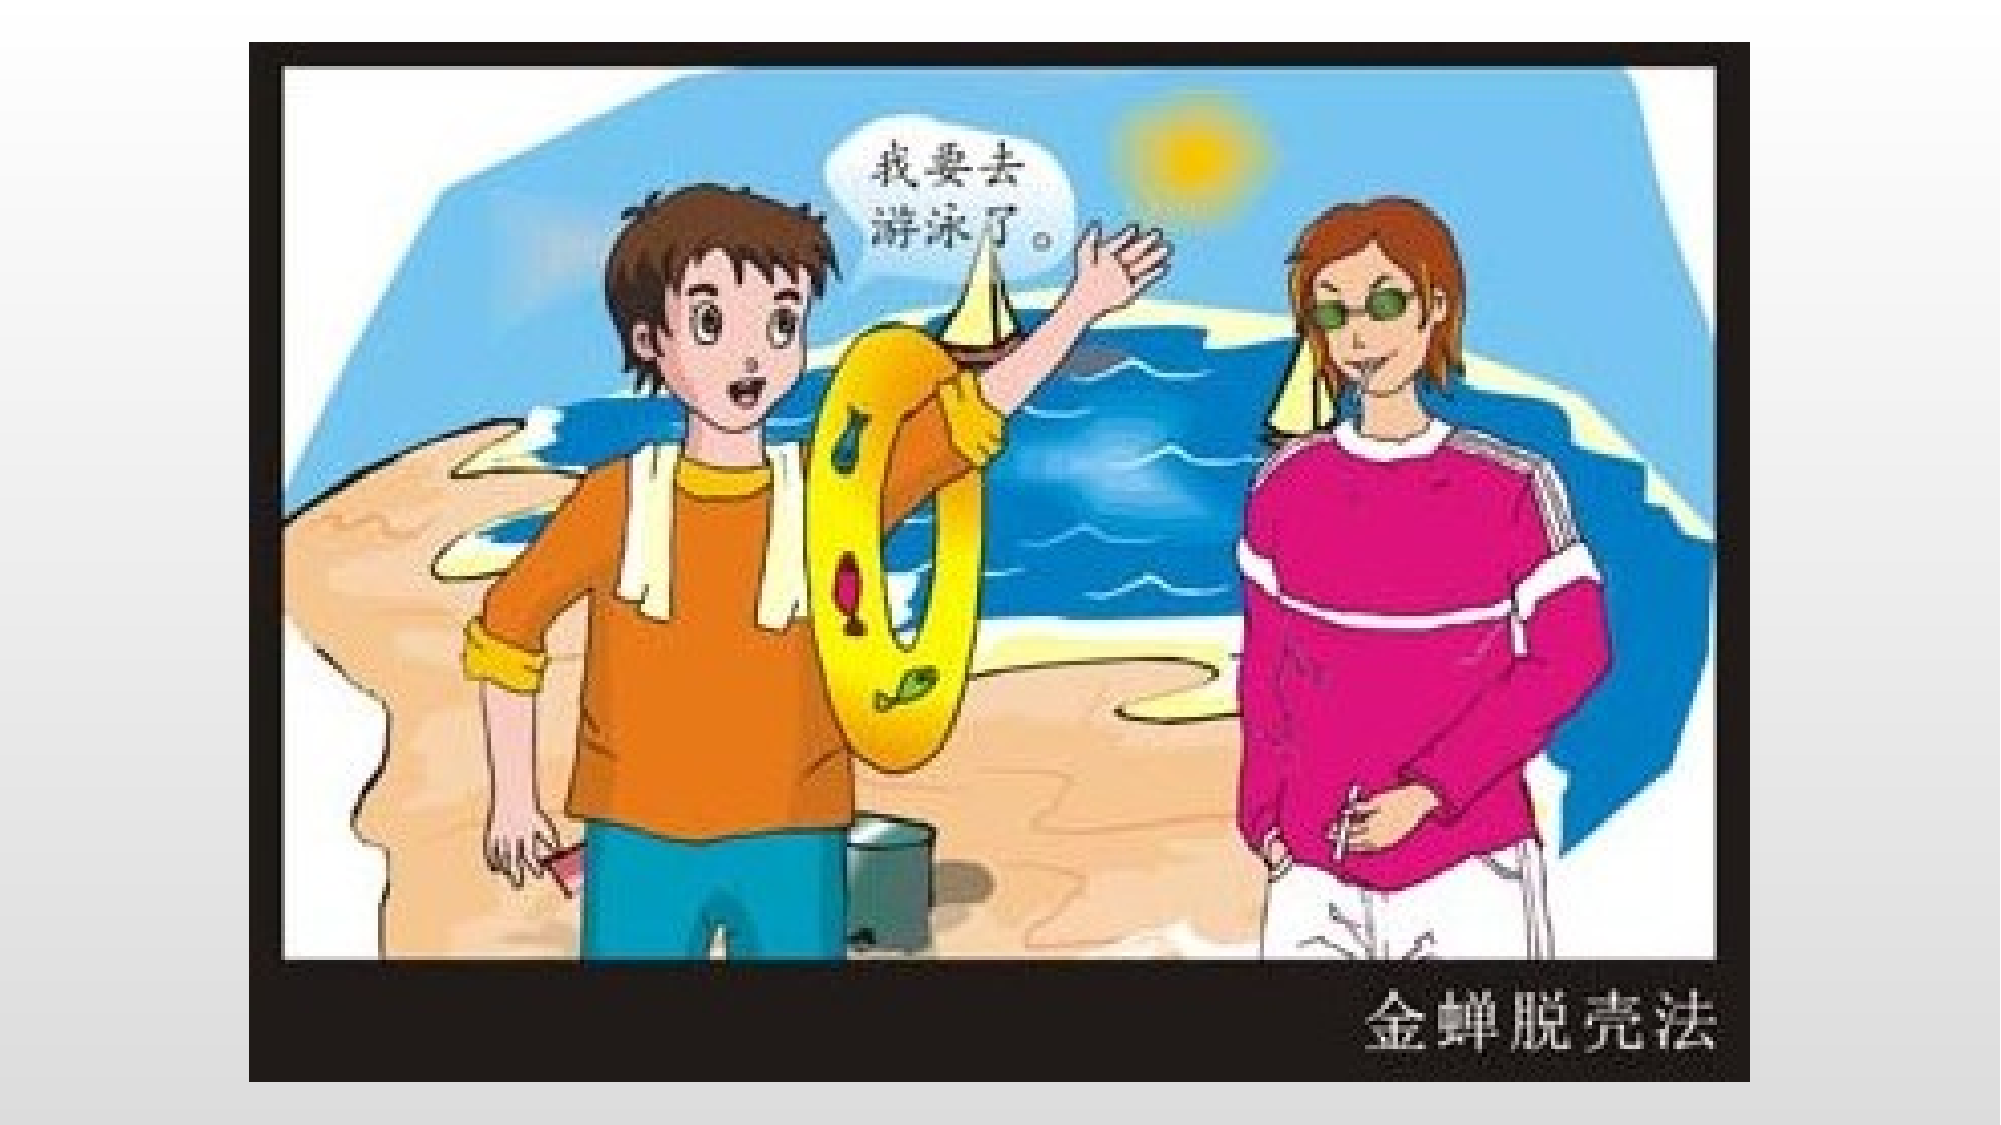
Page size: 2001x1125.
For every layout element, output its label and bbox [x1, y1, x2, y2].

picture [249, 42, 1750, 1082]
